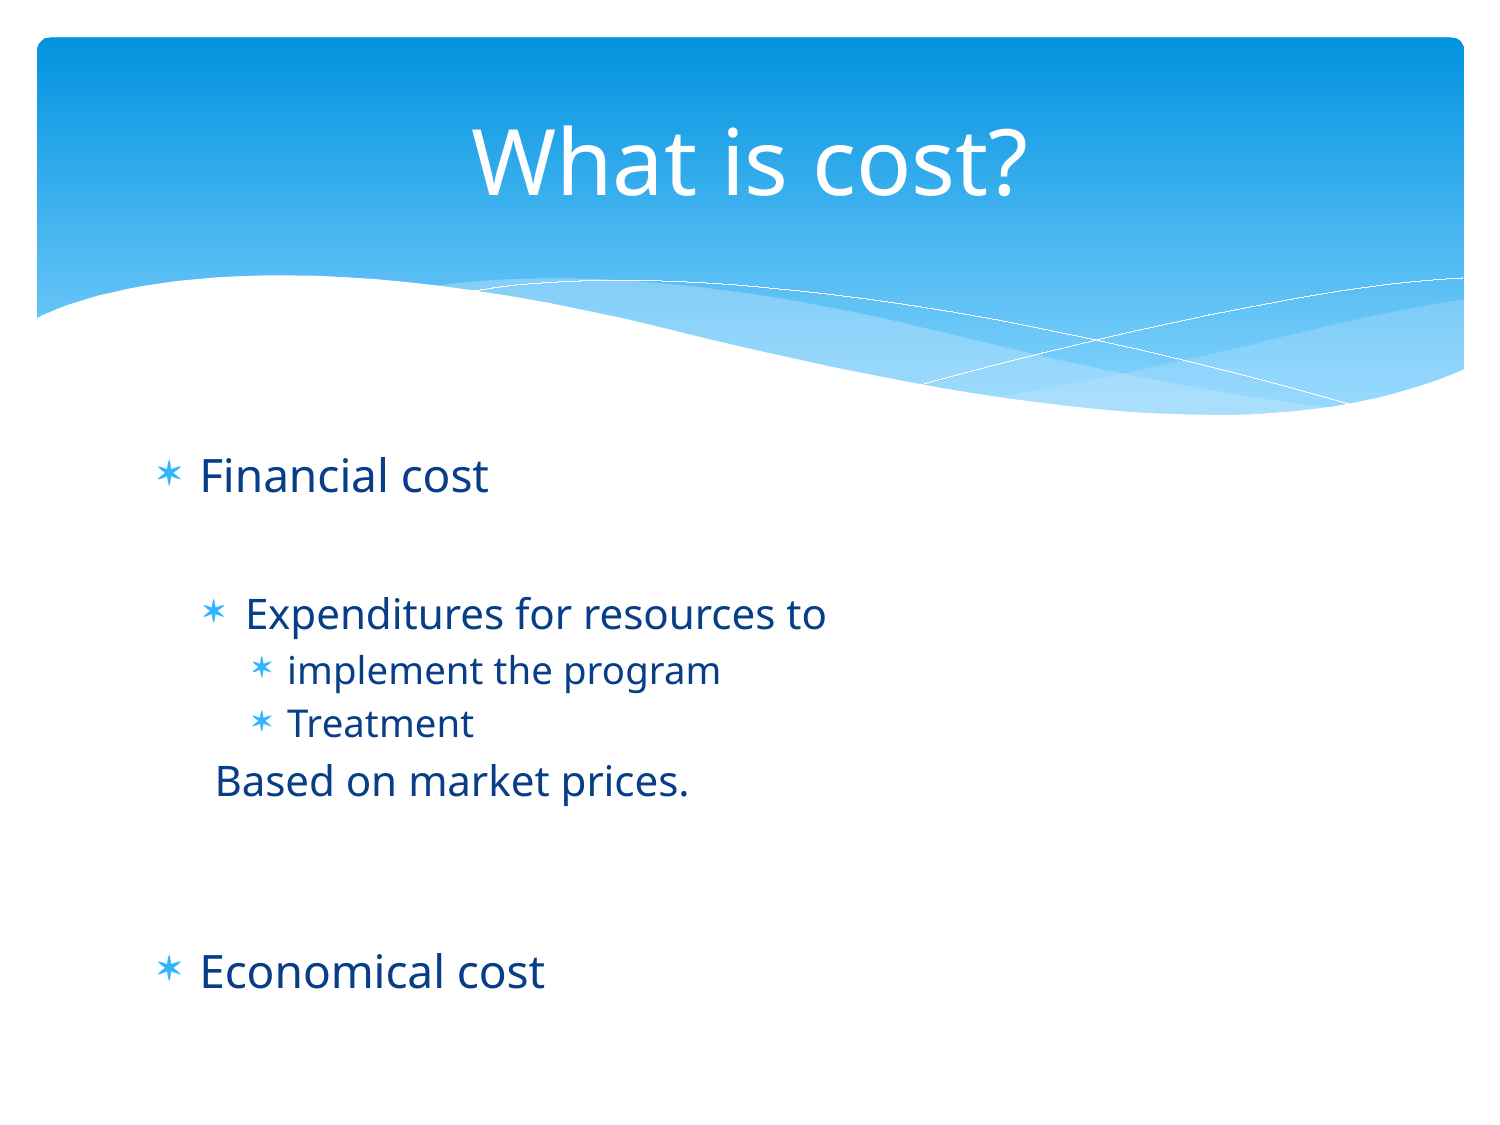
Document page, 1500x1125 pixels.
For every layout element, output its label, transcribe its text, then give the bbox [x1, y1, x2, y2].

list Financial cost Expenditures for resources to implement the program Treatment Based on market prices. Economical cost [143, 438, 1359, 1005]
title What is cost? [75, 55, 1425, 261]
